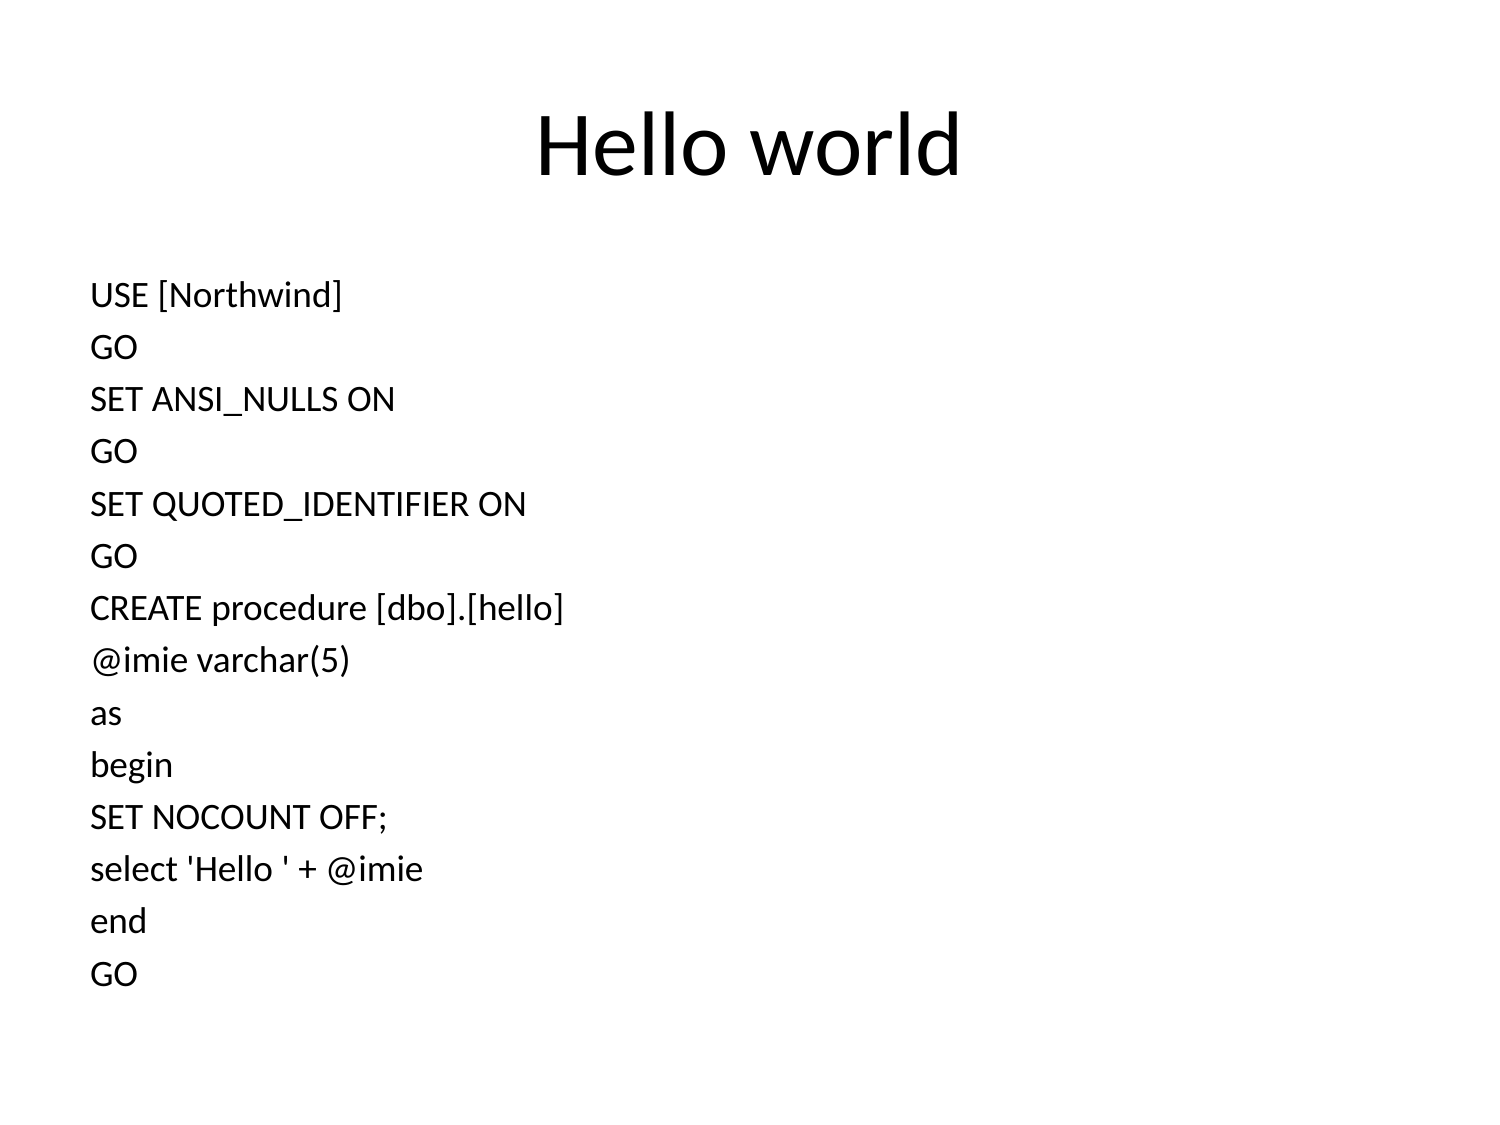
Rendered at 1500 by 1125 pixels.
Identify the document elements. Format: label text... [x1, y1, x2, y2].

list USE [Northwind] GO SET ANSI_NULLS ON GO SET QUOTED_IDENTIFIER ON GO CREATE procedure [dbo].[hello] @imie varchar(5) as begin SET NOCOUNT OFF; select 'Hello ' + @imie end GO [75, 262, 1425, 1005]
title Hello world [75, 45, 1425, 233]
